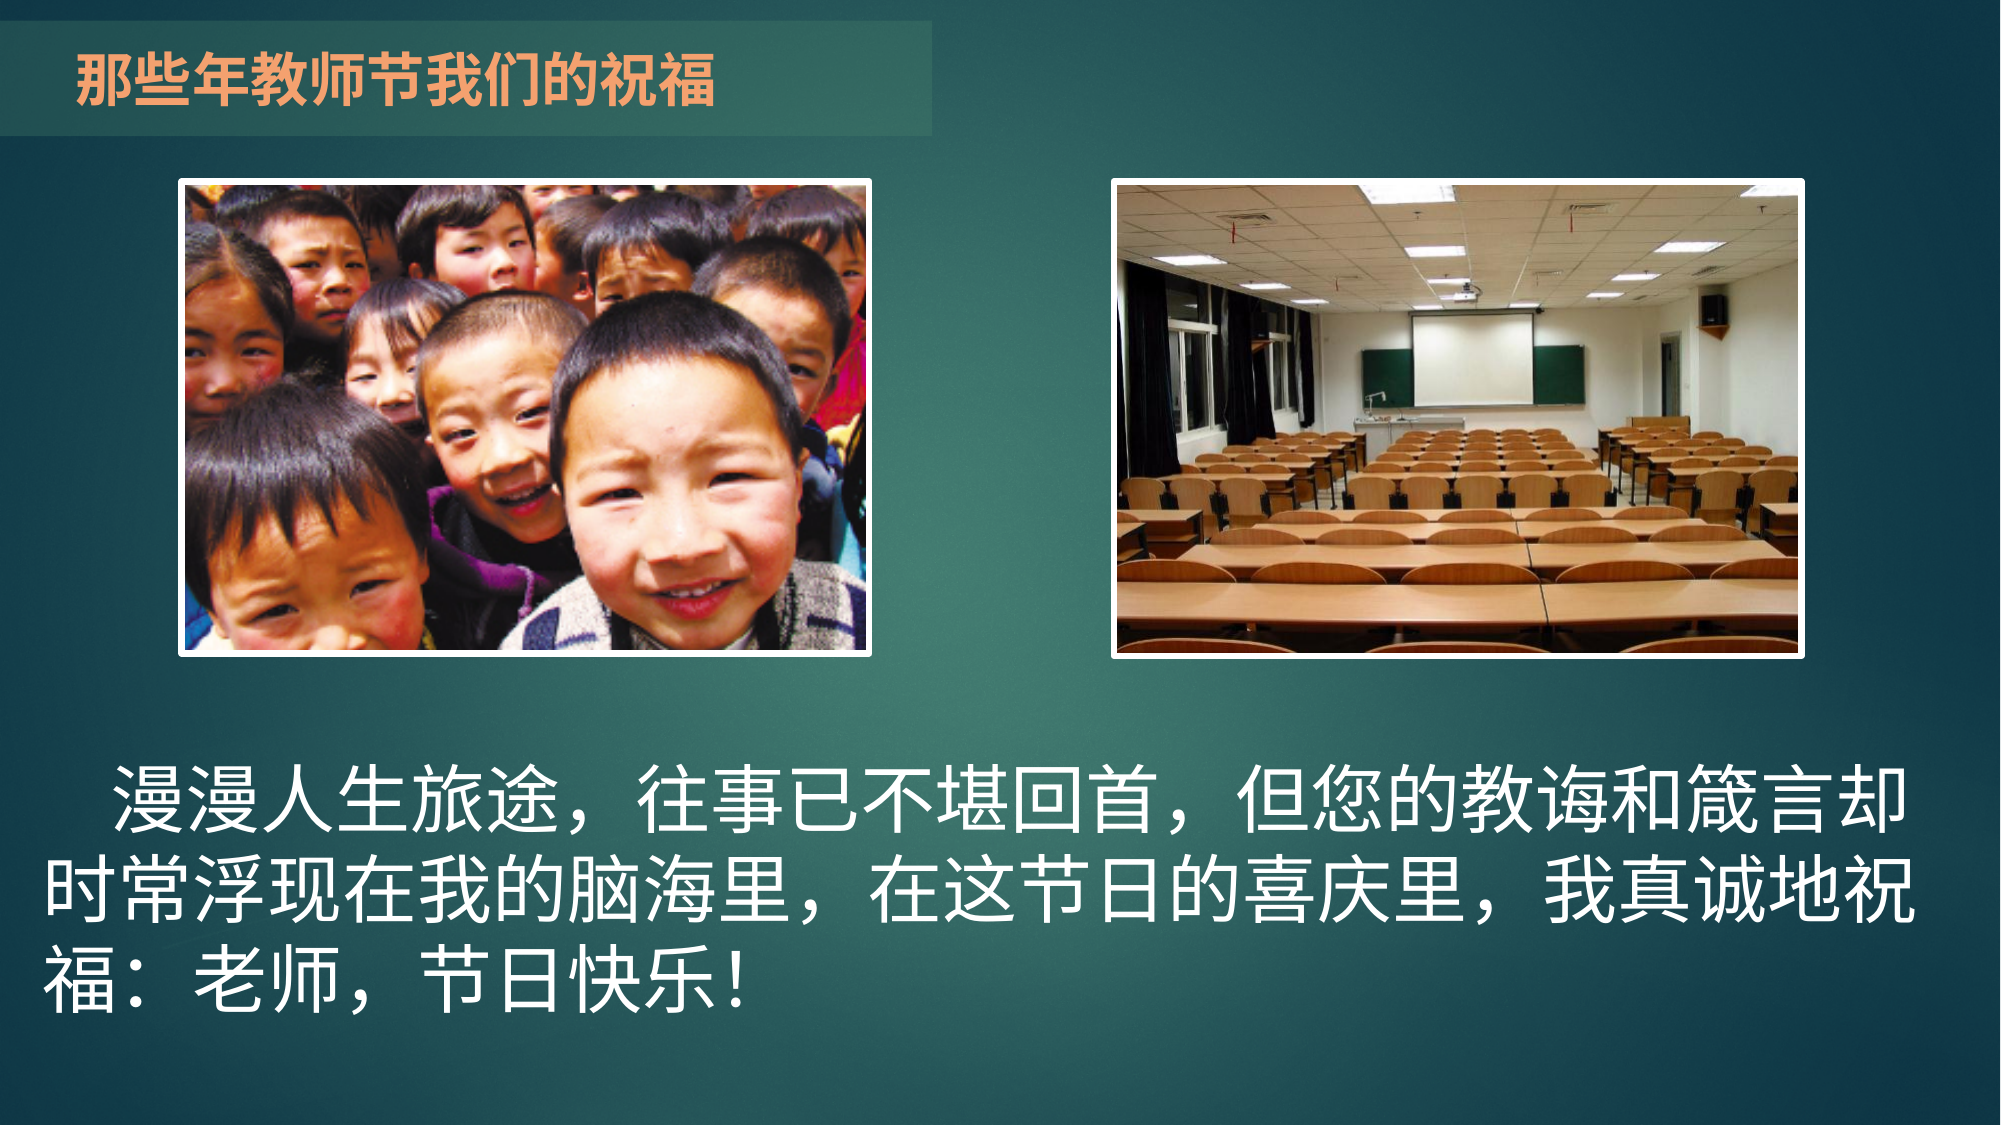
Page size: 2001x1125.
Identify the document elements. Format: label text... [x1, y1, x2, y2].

text_box 那些年教师节我们的祝福 [60, 35, 732, 121]
text_box [0, 19, 934, 138]
picture [1116, 184, 1799, 653]
picture [184, 184, 867, 651]
text_box 漫漫人生旅途，往事已不堪回首，但您的教诲和箴言却时常浮现在我的脑海里，在这节日的喜庆里，我真诚地祝福：老师，节日快乐！ [27, 745, 1971, 1030]
